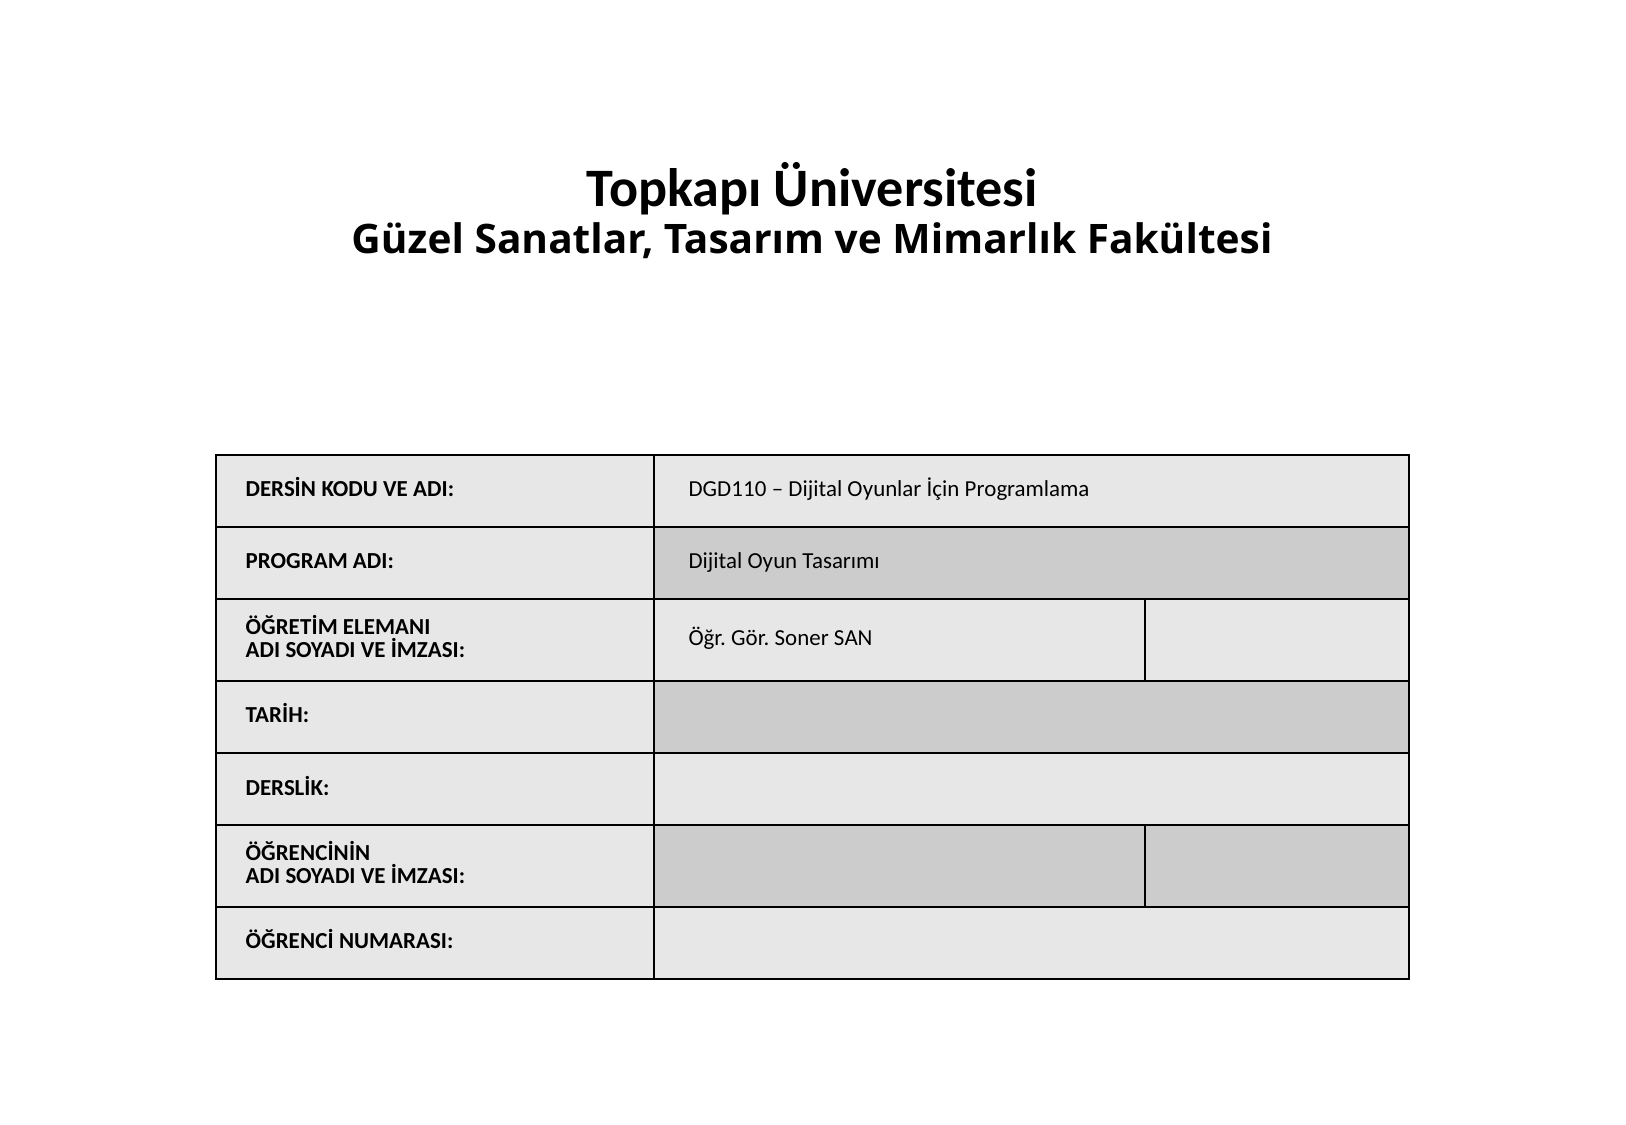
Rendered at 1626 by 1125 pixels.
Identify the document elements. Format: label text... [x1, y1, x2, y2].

table_header DERSİN KODU VE ADI: [217, 456, 653, 526]
table_cell [655, 754, 1408, 824]
table_cell [1146, 826, 1408, 906]
table_cell [1146, 600, 1408, 680]
table_cell PROGRAM ADI: [217, 528, 653, 598]
table_cell ÖĞRENCİ NUMARASI: [217, 908, 653, 978]
table_cell ÖĞRENCİNİN ADI SOYADI VE İMZASI: [217, 826, 653, 906]
table_cell TARİH: [217, 682, 653, 752]
table_cell [655, 826, 1144, 906]
table_cell Dijital Oyun Tasarımı [655, 528, 1408, 598]
table_cell ÖĞRETİM ELEMANI ADI SOYADI VE İMZASI: [217, 600, 653, 680]
table_cell Öğr. Gör. Soner SAN [655, 600, 1144, 680]
table_cell [655, 682, 1408, 752]
title Topkapı Üniversitesi Güzel Sanatlar, Tasarım ve Mimarlık Fakültesi [203, 111, 1422, 311]
table_cell DERSLİK: [217, 754, 653, 824]
table_header DGD110 – Dijital Oyunlar İçin Programlama [655, 456, 1408, 526]
table_cell [655, 908, 1408, 978]
